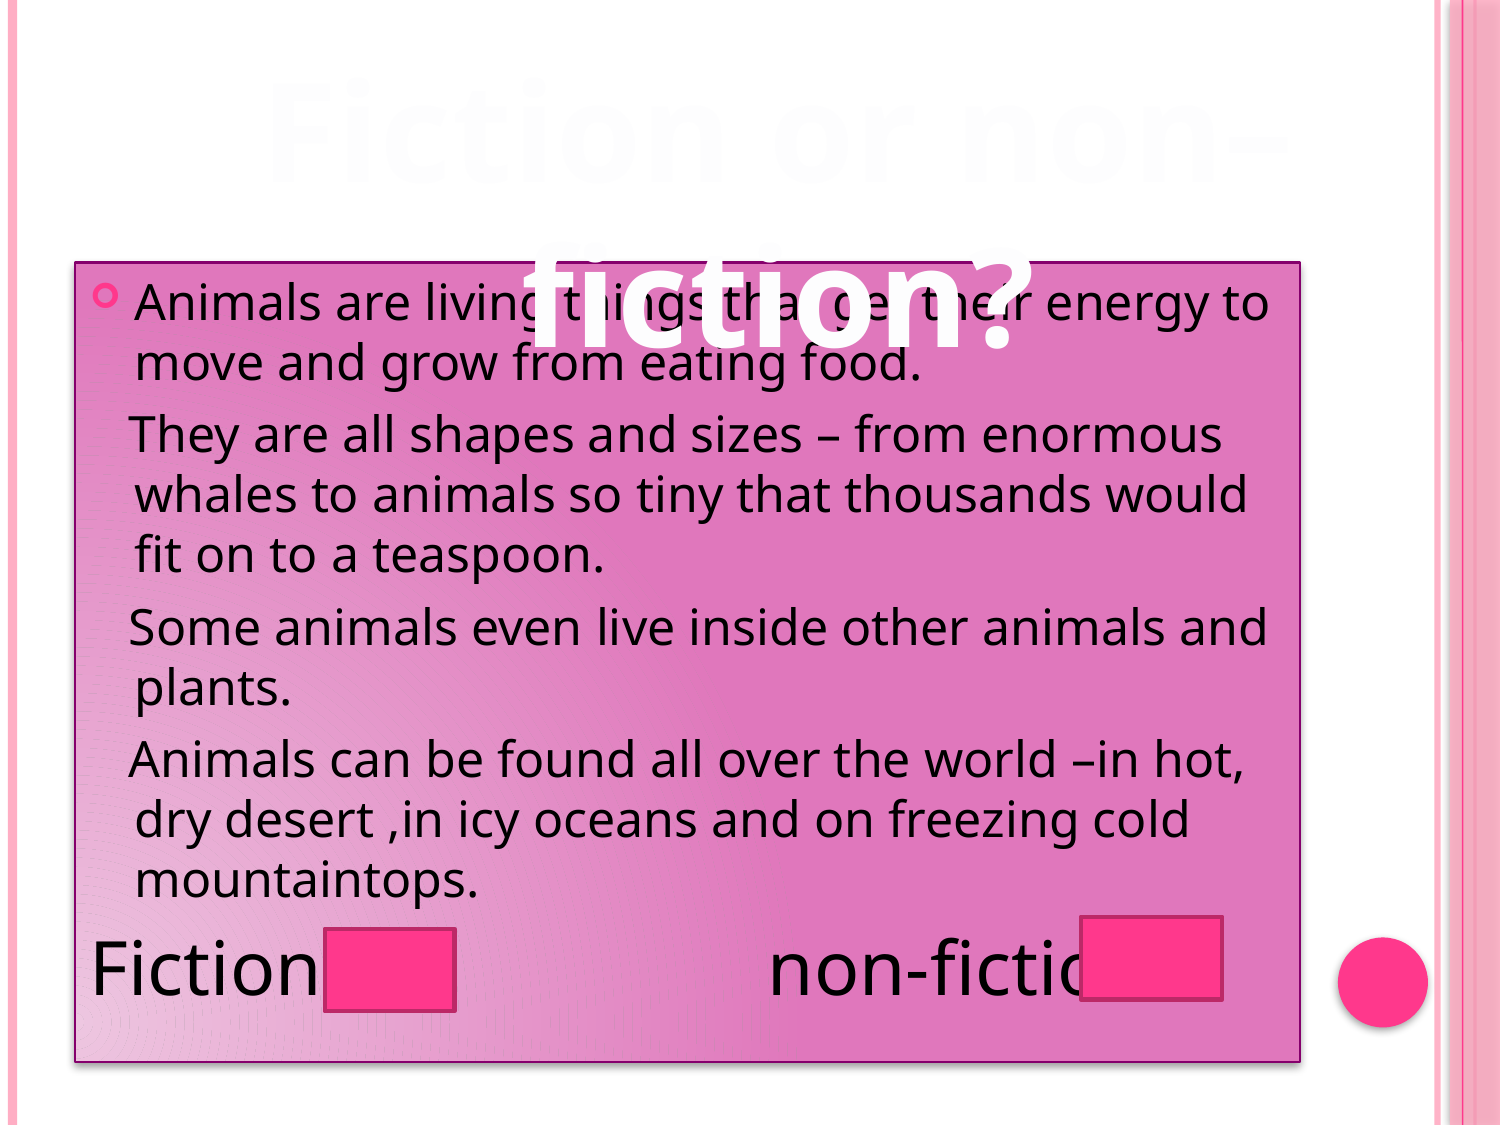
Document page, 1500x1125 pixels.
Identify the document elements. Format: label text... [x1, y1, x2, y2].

text_box [323, 927, 457, 1013]
list Animals are living things that get their energy to move and grow from eating food. They are all shapes and sizes – from enormous whales to animals so tiny that thousands would fit on to a teaspoon. Some animals even live inside other animals and plants. Animals can be found all over the world –in hot, dry desert ,in icy oceans and on freezing cold mountaintops. Fiction non-fiction [74, 383, 1301, 1063]
text_box [1079, 915, 1224, 1002]
text_box Fiction or non–fiction? [0, 37, 1500, 383]
